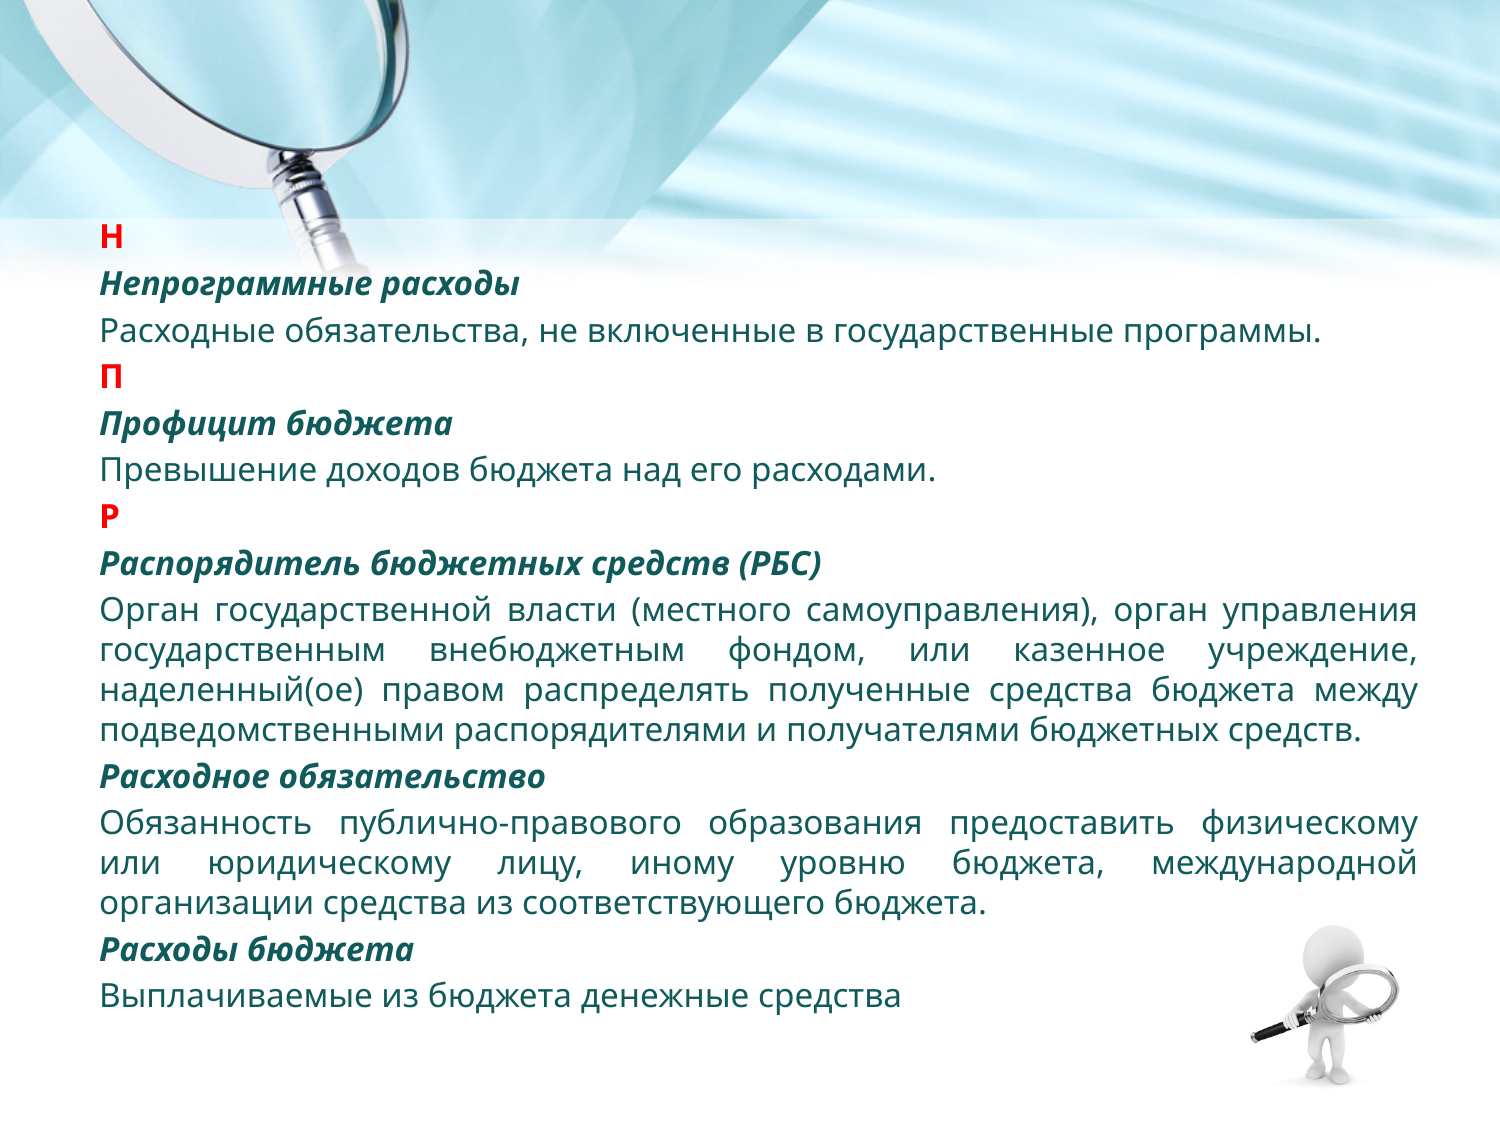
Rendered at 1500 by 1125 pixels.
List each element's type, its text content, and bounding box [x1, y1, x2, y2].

picture [0, 0, 1500, 1125]
list Н Непрограммные расходы Расходные обязательства, не включенные в государственные программы. П Профицит бюджета Превышение доходов бюджета над его расходами. Р Распорядитель бюджетных средств (РБС) Орган государственной власти (местного самоуправления), орган управления государственным внебюджетным фондом, или казенное учреждение, наделенный(ое) правом распределять полученные средства бюджета между подведомственными распорядителями и получателями бюджетных средств. Расходное обязательство Обязанность публично-правового образования предоставить физическому или юридическому лицу, иному уровню бюджета, международной организации средства из соответствующего бюджета. Расходы бюджета Выплачиваемые из бюджета денежные средства [76, 208, 1436, 1012]
